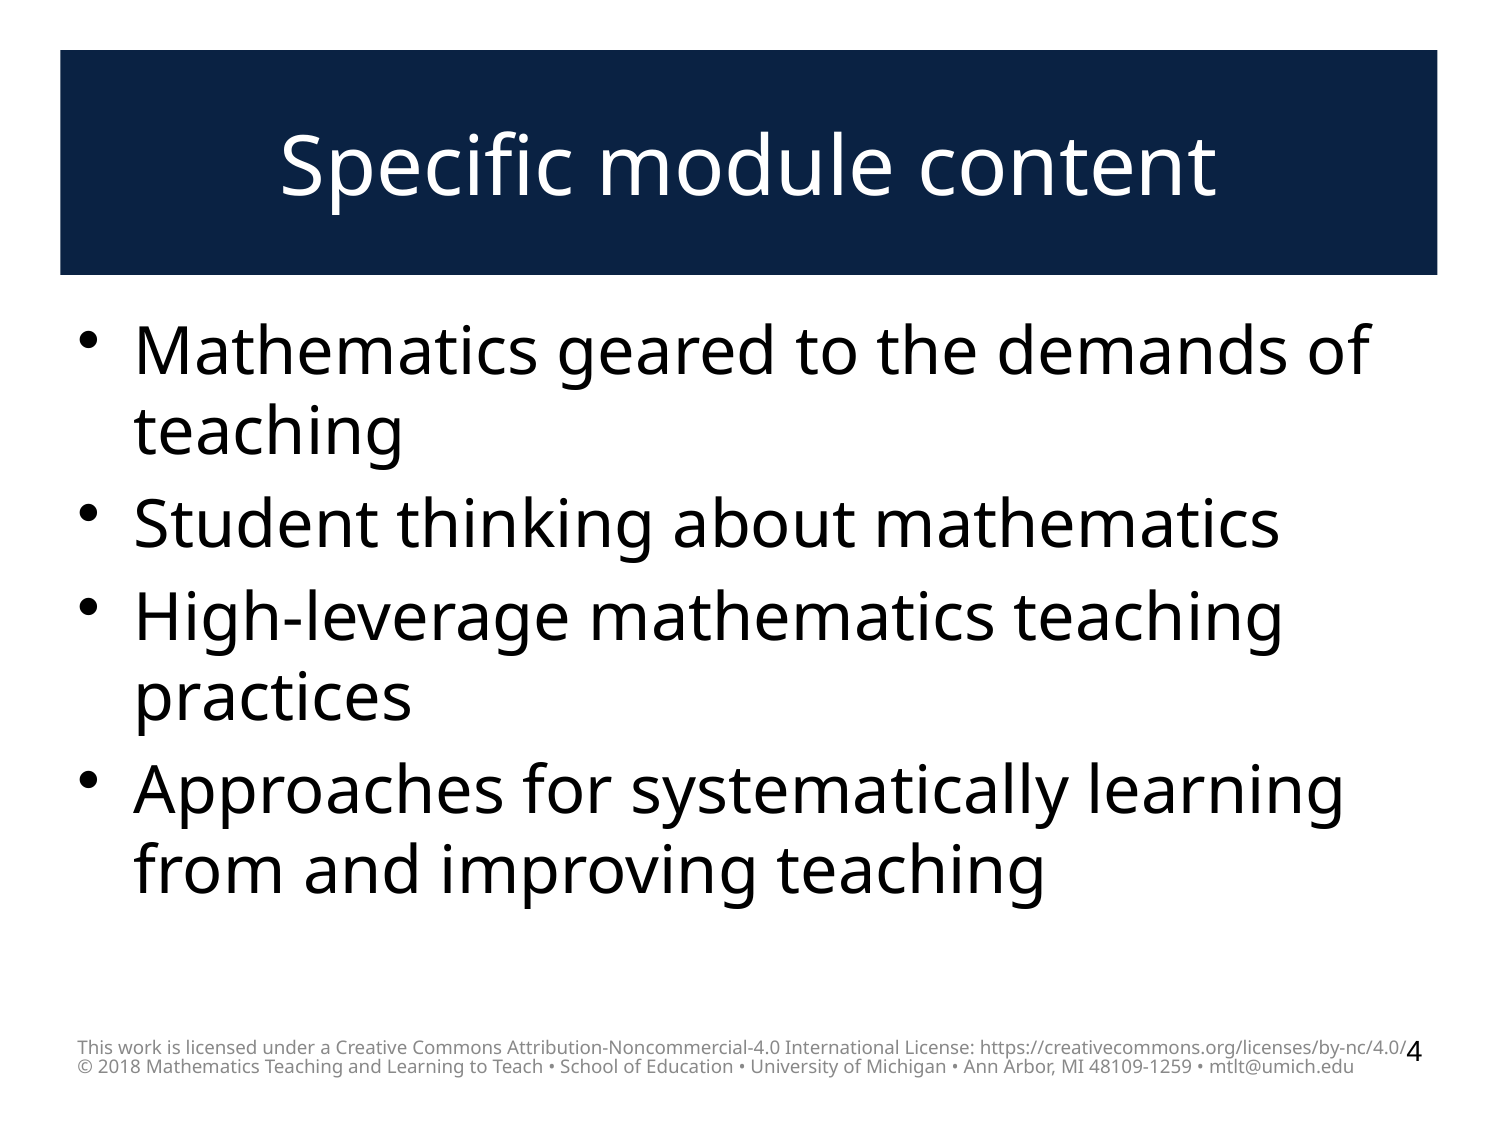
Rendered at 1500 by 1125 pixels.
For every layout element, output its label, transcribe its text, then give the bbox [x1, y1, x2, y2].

list Mathematics geared to the demands of teaching Student thinking about mathematics High-leverage mathematics teaching practices Approaches for systematically learning from and improving teaching [62, 299, 1438, 1005]
footer This work is licensed under a Creative Commons Attribution-Noncommercial-4.0 International License: https://creativecommons.org/licenses/by-nc/4.0/ © 2018 Mathematics Teaching and Learning to Teach • School of Education • University of Michigan • Ann Arbor, MI 48109-1259 • mtlt@umich.edu [62, 1009, 1438, 1088]
title Specific module content [60, 50, 1438, 275]
